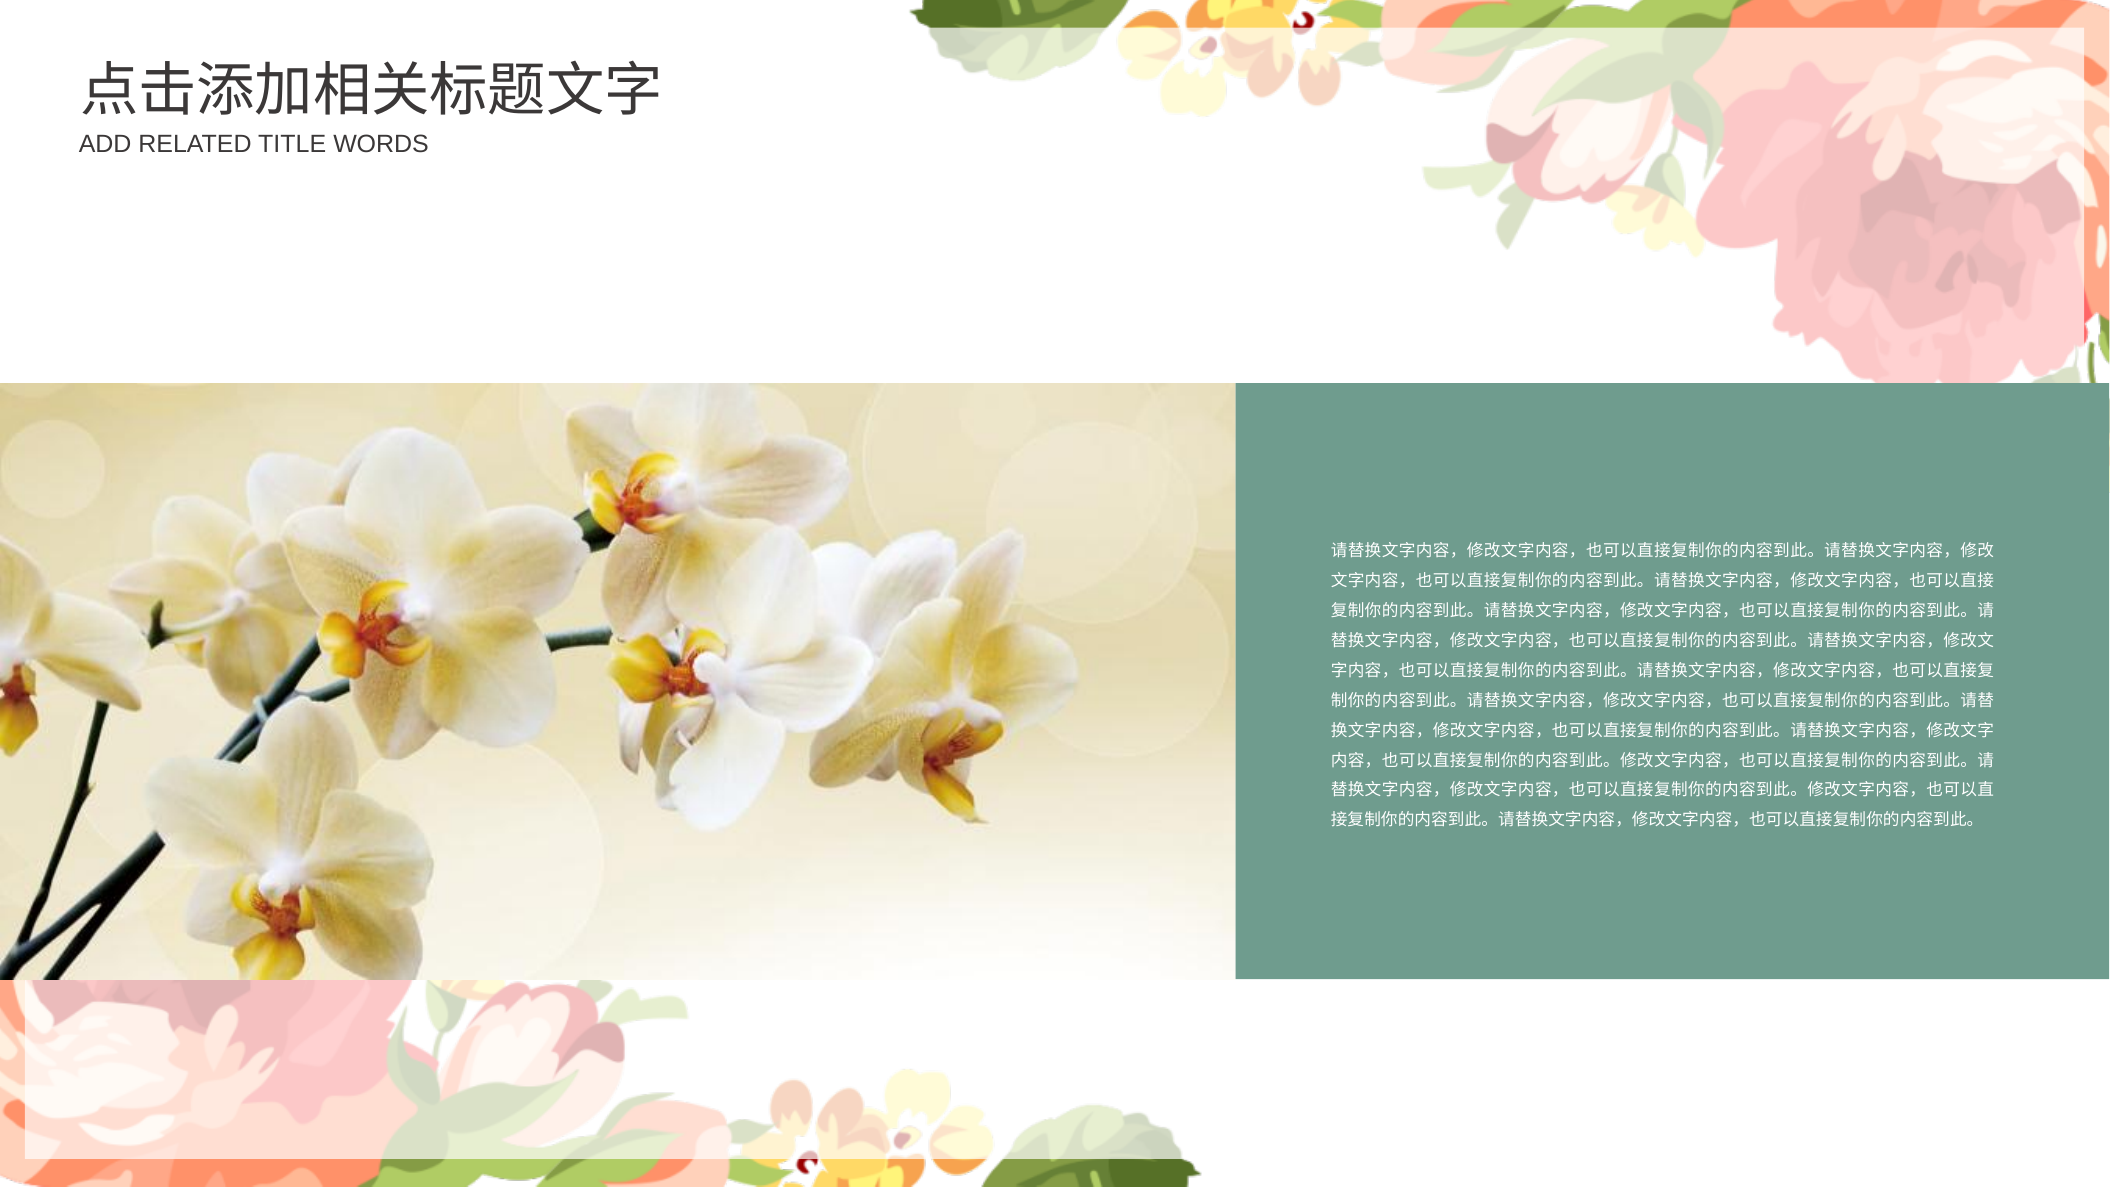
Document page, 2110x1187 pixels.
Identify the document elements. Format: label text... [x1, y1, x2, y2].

text_box 点击添加相关标题文字 [64, 43, 679, 130]
text_box [0, 382, 1236, 980]
text_box [1236, 382, 2110, 980]
text_box 请替换文字内容，修改文字内容，也可以直接复制你的内容到此。请替换文字内容，修改文字内容，也可以直接复制你的内容到此。请替换文字内容，修改文字内容，也可以直接复制你的内容到此。请替换文字内容，修改文字内容，也可以直接复制你的内容到此。请替换文字内容，修改文字内容，也可以直接复制你的内容到此。请替换文字内容，修改文字内容，也可以直接复制你的内容到此。请替换文字内容，修改文字内容，也可以直接复制你的内容到此。请替换文字内容，修改文字内容，也可以直接复制你的内容到此。请替换文字内容，修改文字内容，也可以直接复制你的内容到此。请替换文字内容，修改文字内容，也可以直接复制你的内容到此。修改文字内容，也可以直接复制你的内容到此。请替换文字内容，修改文字内容，也可以直接复制你的内容到此。修改文字内容，也可以直接复制你的内容到此。请替换文字内容，修改文字内容，也可以直接复制你的内容到此。 [1330, 529, 1996, 830]
picture [0, 980, 2110, 1187]
text_box ADD RELATED TITLE WORDS [62, 119, 446, 166]
picture [0, 0, 2110, 382]
